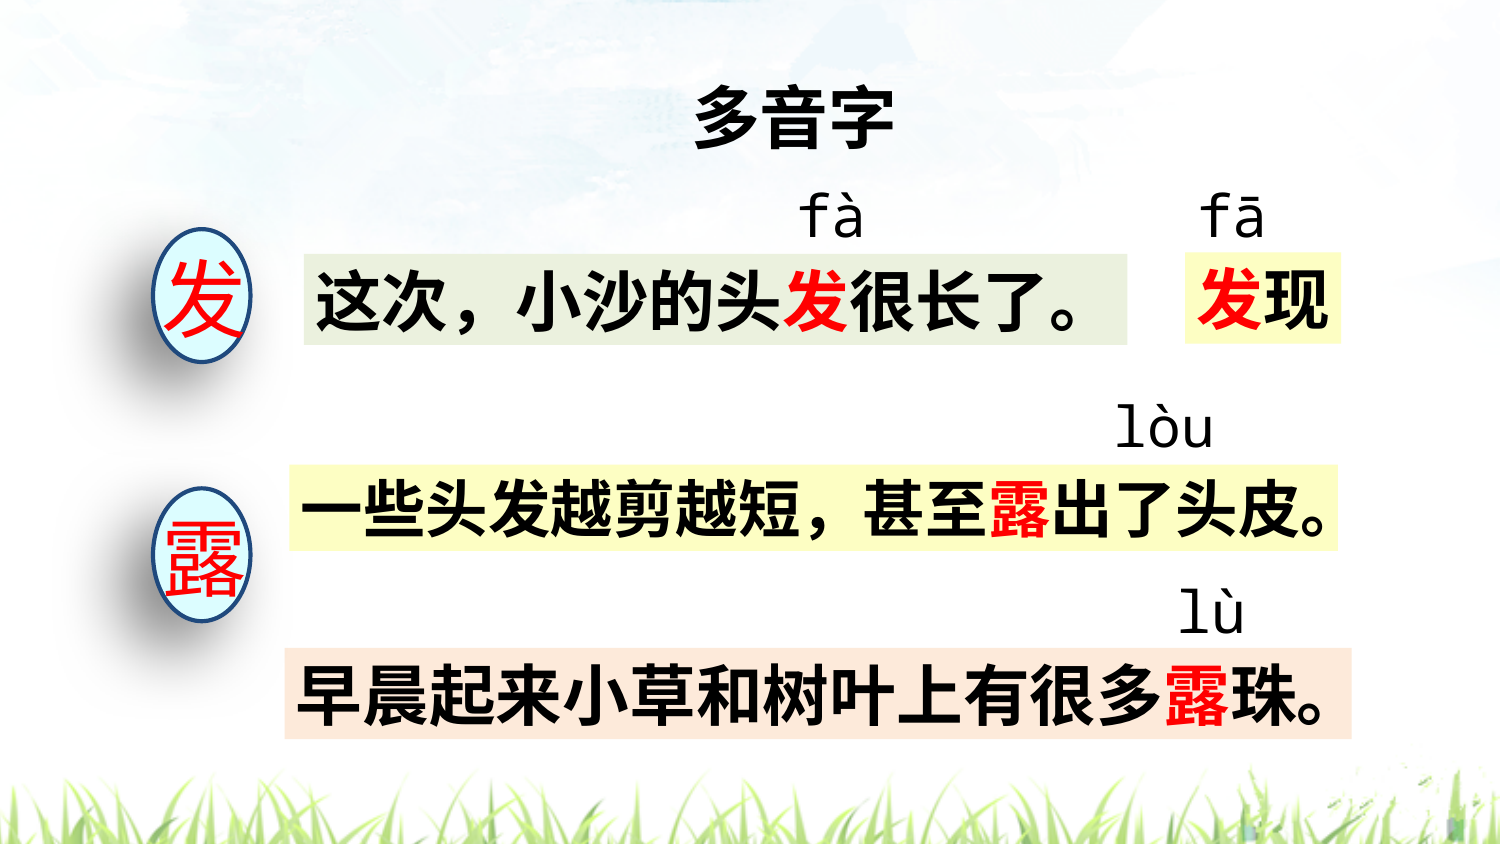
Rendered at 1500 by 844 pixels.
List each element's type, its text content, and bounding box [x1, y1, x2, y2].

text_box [149, 488, 251, 622]
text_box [149, 228, 251, 363]
text_box fà [784, 173, 968, 255]
text_box 多音字 [682, 70, 940, 162]
picture [0, 0, 1500, 844]
text_box 早晨起来小草和树叶上有很多露珠。 [284, 647, 1352, 740]
text_box 发现 [1185, 252, 1342, 344]
text_box lù [1165, 569, 1464, 651]
text_box fā [1186, 173, 1280, 255]
text_box lòu [1102, 385, 1227, 464]
text_box 这次，小沙的头发很长了。 [303, 253, 1128, 345]
text_box 一些头发越剪越短，甚至露出了头皮。 [289, 464, 1338, 551]
